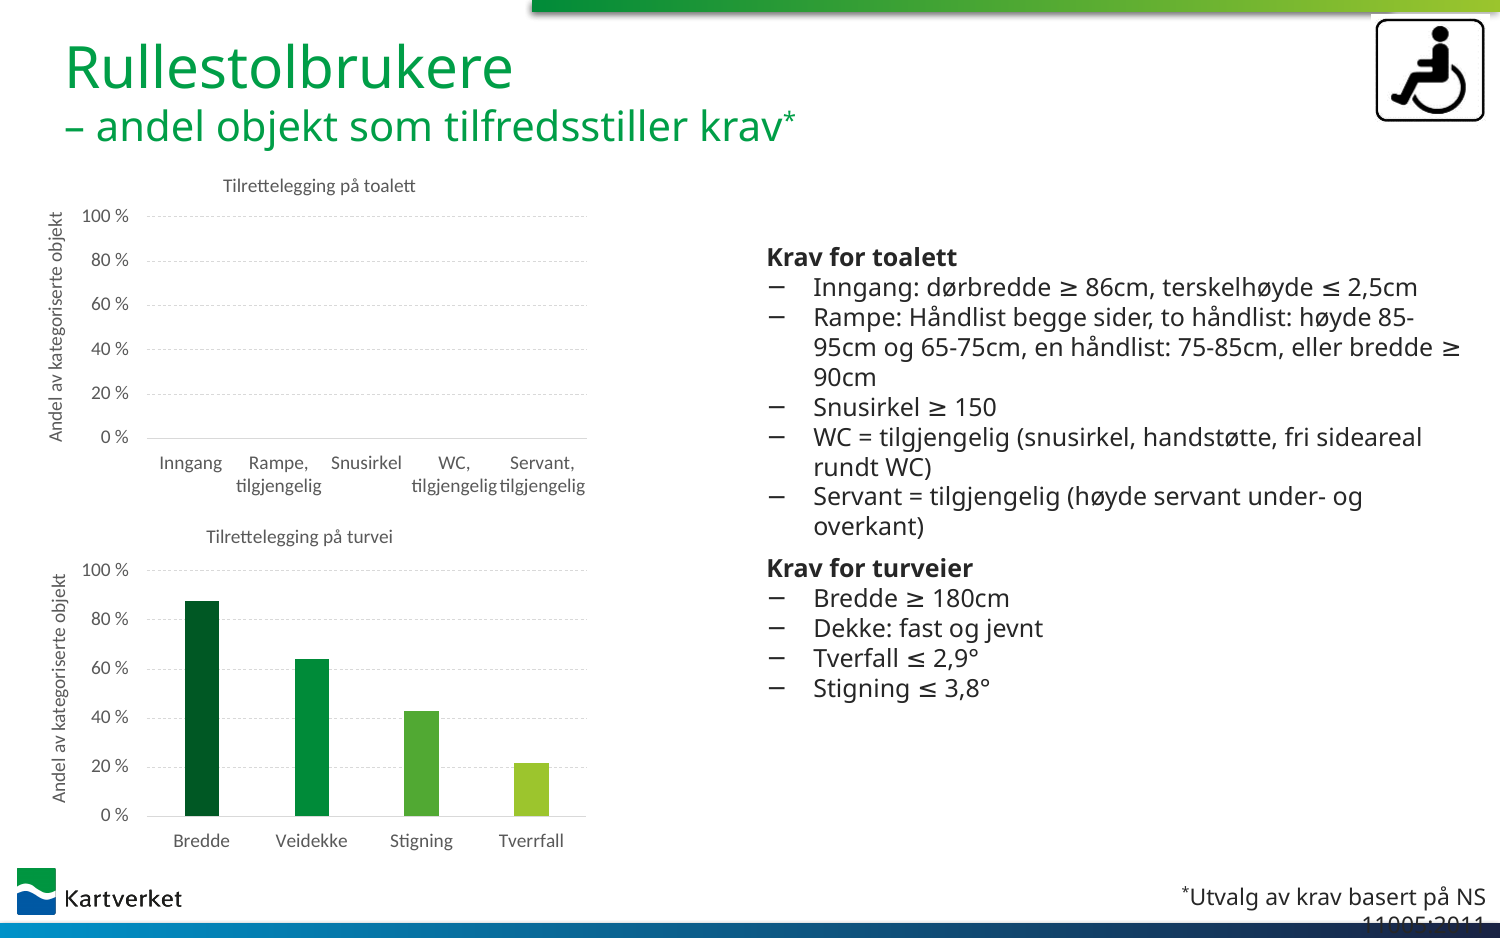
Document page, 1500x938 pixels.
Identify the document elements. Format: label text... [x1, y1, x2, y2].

picture [1371, 13, 1491, 127]
picture [41, 166, 598, 505]
text_box Rullestolbrukere – andel objekt som tilfredsstiller krav* [49, 14, 1431, 158]
text_box *Utvalg av krav basert på NS 11005:2011 [1068, 873, 1500, 938]
picture [41, 520, 598, 859]
text_box Krav for toalett Inngang: dørbredde ≥ 86cm, terskelhøyde ≤ 2,5cm Rampe: Håndlist begge sider, to håndlist: høyde 85-95cm og 65-75cm, en håndlist: 75-85cm, eller bredde ≥ 90cm Snusirkel ≥ 150 WC = tilgjengelig (snusirkel, handstøtte, fri sideareal rundt WC) Servant = tilgjengelig (høyde servant under- og overkant) [751, 234, 1483, 545]
text_box Krav for turveier Bredde ≥ 180cm Dekke: fast og jevnt Tverfall ≤ 2,9° Stigning ≤ 3,8° [751, 545, 1483, 710]
